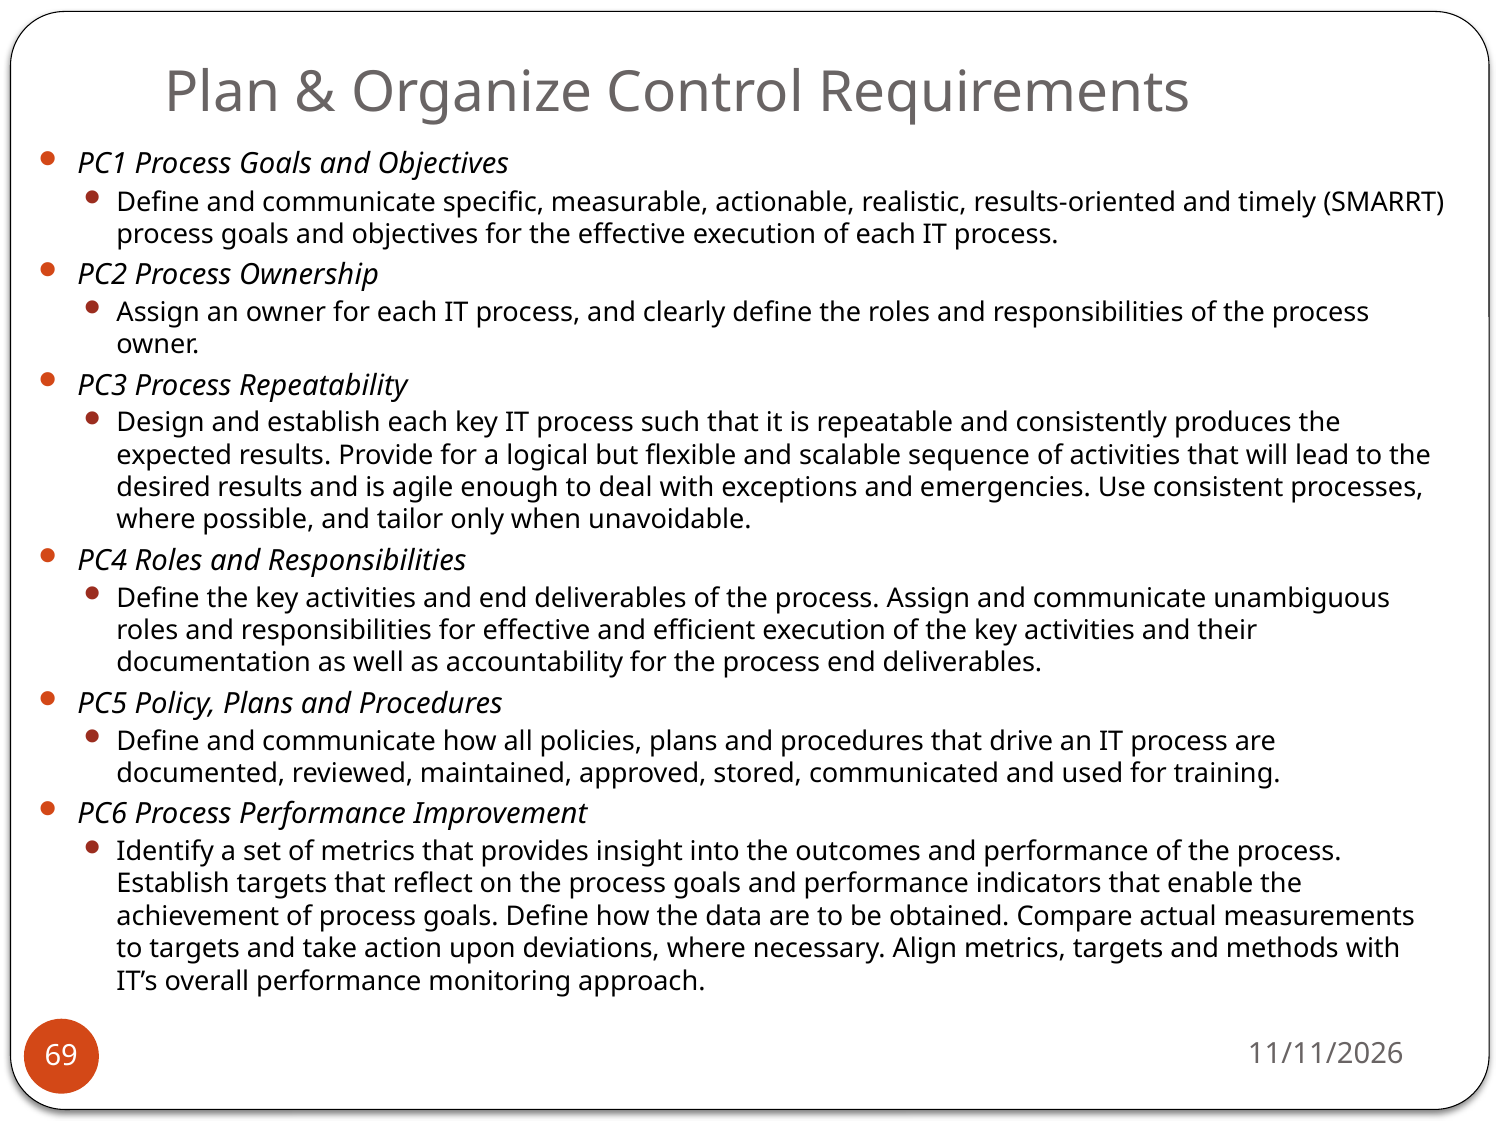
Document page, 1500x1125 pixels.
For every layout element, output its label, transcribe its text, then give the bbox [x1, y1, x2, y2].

slide_number 69 [23, 1018, 99, 1094]
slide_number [1012, 1016, 1419, 1094]
list PC1 Process Goals and Objectives Define and communicate specific, measurable, actionable, realistic, results-oriented and timely (SMARRT) process goals and objectives for the effective execution of each IT process. PC2 Process Ownership Assign an owner for each IT process, and clearly define the roles and responsibilities of the process owner. PC3 Process Repeatability Design and establish each key IT process such that it is repeatable and consistently produces the expected results. Provide for a logical but flexible and scalable sequence of activities that will lead to the desired results and is agile enough to deal with exceptions and emergencies. Use consistent processes, where possible, and tailor only when unavoidable. PC4 Roles and Responsibilities Define the key activities and end deliverables of the process. Assign and communicate unambiguous roles and responsibilities for effective and efficient execution of the key activities and their documentation as well as accountability for the process end deliverables. PC5 Policy, Plans and Procedures Define and communicate how all policies, plans and procedures that drive an IT process are documented, reviewed, maintained, approved, stored, communicated and used for training. PC6 Process Performance Improvement Identify a set of metrics that provides insight into the outcomes and performance of the process. Establish targets that reflect on the process goals and performance indicators that enable the achievement of process goals. Define how the data are to be obtained. Compare actual measurements to targets and take action upon deviations, where necessary. Align metrics, targets and methods with IT’s overall performance monitoring approach. [23, 137, 1461, 1016]
title Plan & Organize Control Requirements [150, 45, 1425, 137]
